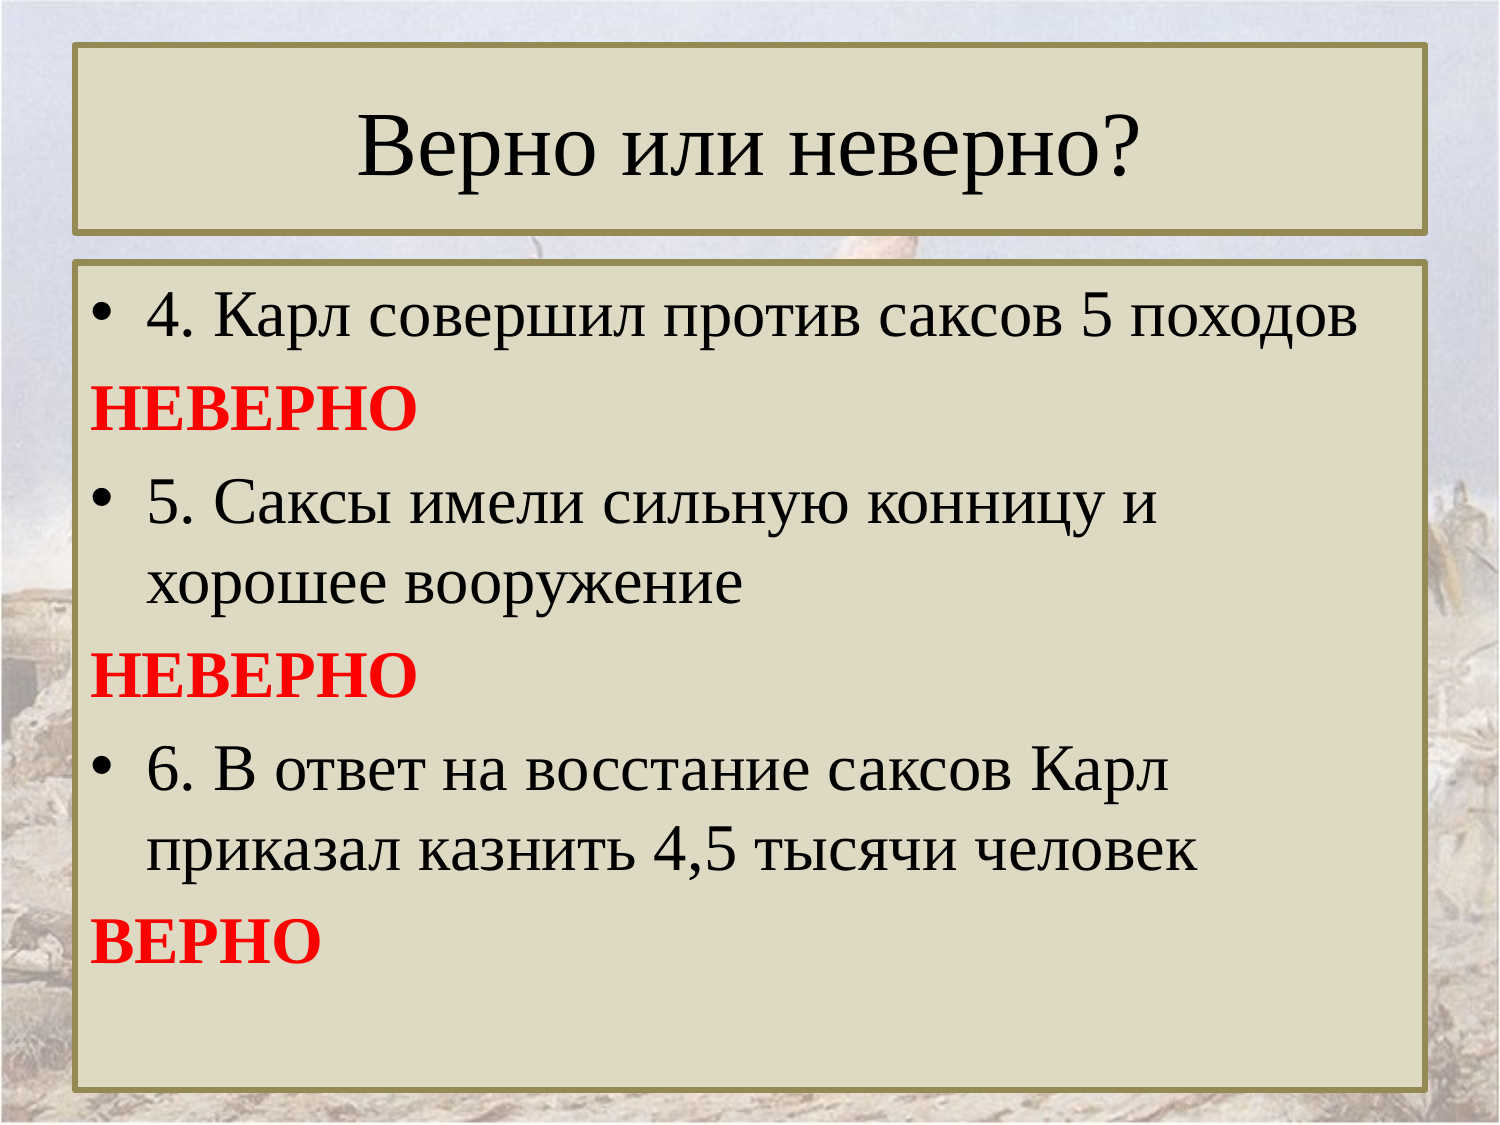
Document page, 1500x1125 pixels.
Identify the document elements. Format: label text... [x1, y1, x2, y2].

list 4. Карл совершил против саксов 5 походов НЕВЕРНО 5. Саксы имели сильную конницу и хорошее вооружение НЕВЕРНО 6. В ответ на восстание саксов Карл приказал казнить 4,5 тысячи человек ВЕРНО [75, 262, 1425, 1090]
title Верно или неверно? [75, 45, 1425, 233]
